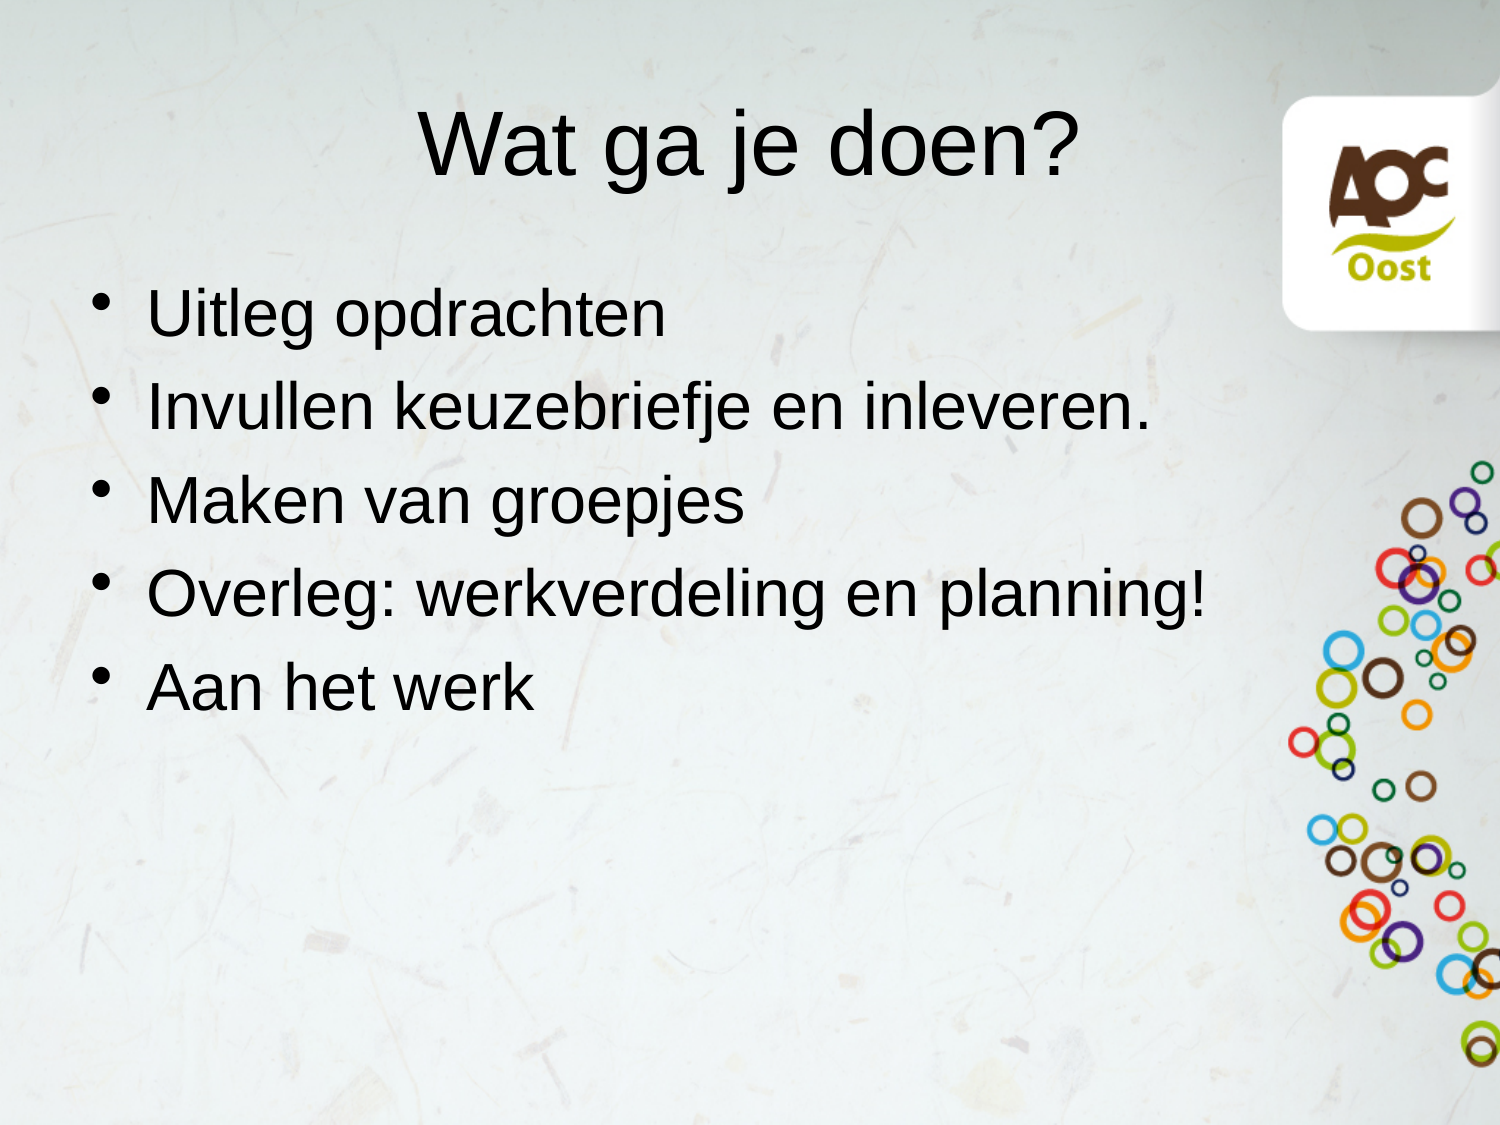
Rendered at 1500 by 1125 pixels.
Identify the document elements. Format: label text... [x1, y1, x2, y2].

title Wat ga je doen? [75, 45, 1425, 233]
list Uitleg opdrachten Invullen keuzebriefje en inleveren. Maken van groepjes Overleg: werkverdeling en planning! Aan het werk [75, 262, 1425, 1005]
picture [0, 0, 1500, 1125]
